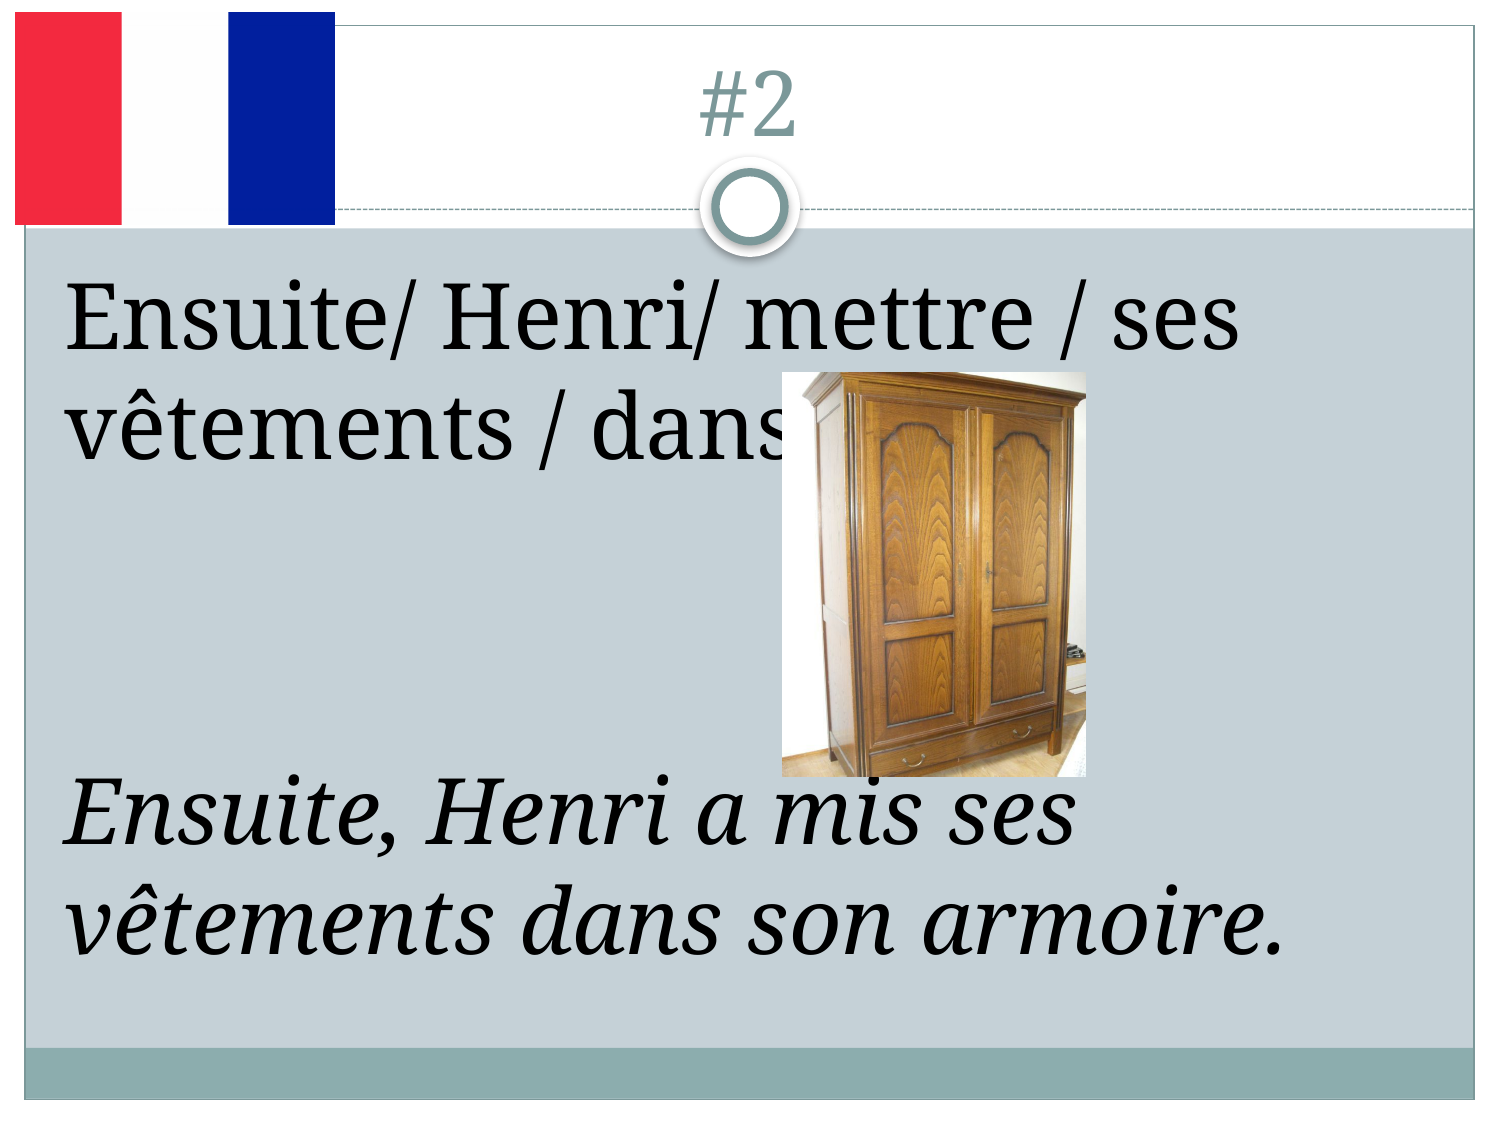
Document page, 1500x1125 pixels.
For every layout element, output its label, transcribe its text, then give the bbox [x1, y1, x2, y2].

picture [781, 371, 1086, 778]
title #2 [340, 37, 1450, 162]
list Ensuite/ Henri/ mettre / ses vêtements / dans Ensuite, Henri a mis ses vêtements dans son armoire. [49, 250, 1473, 1001]
picture [15, 12, 335, 225]
